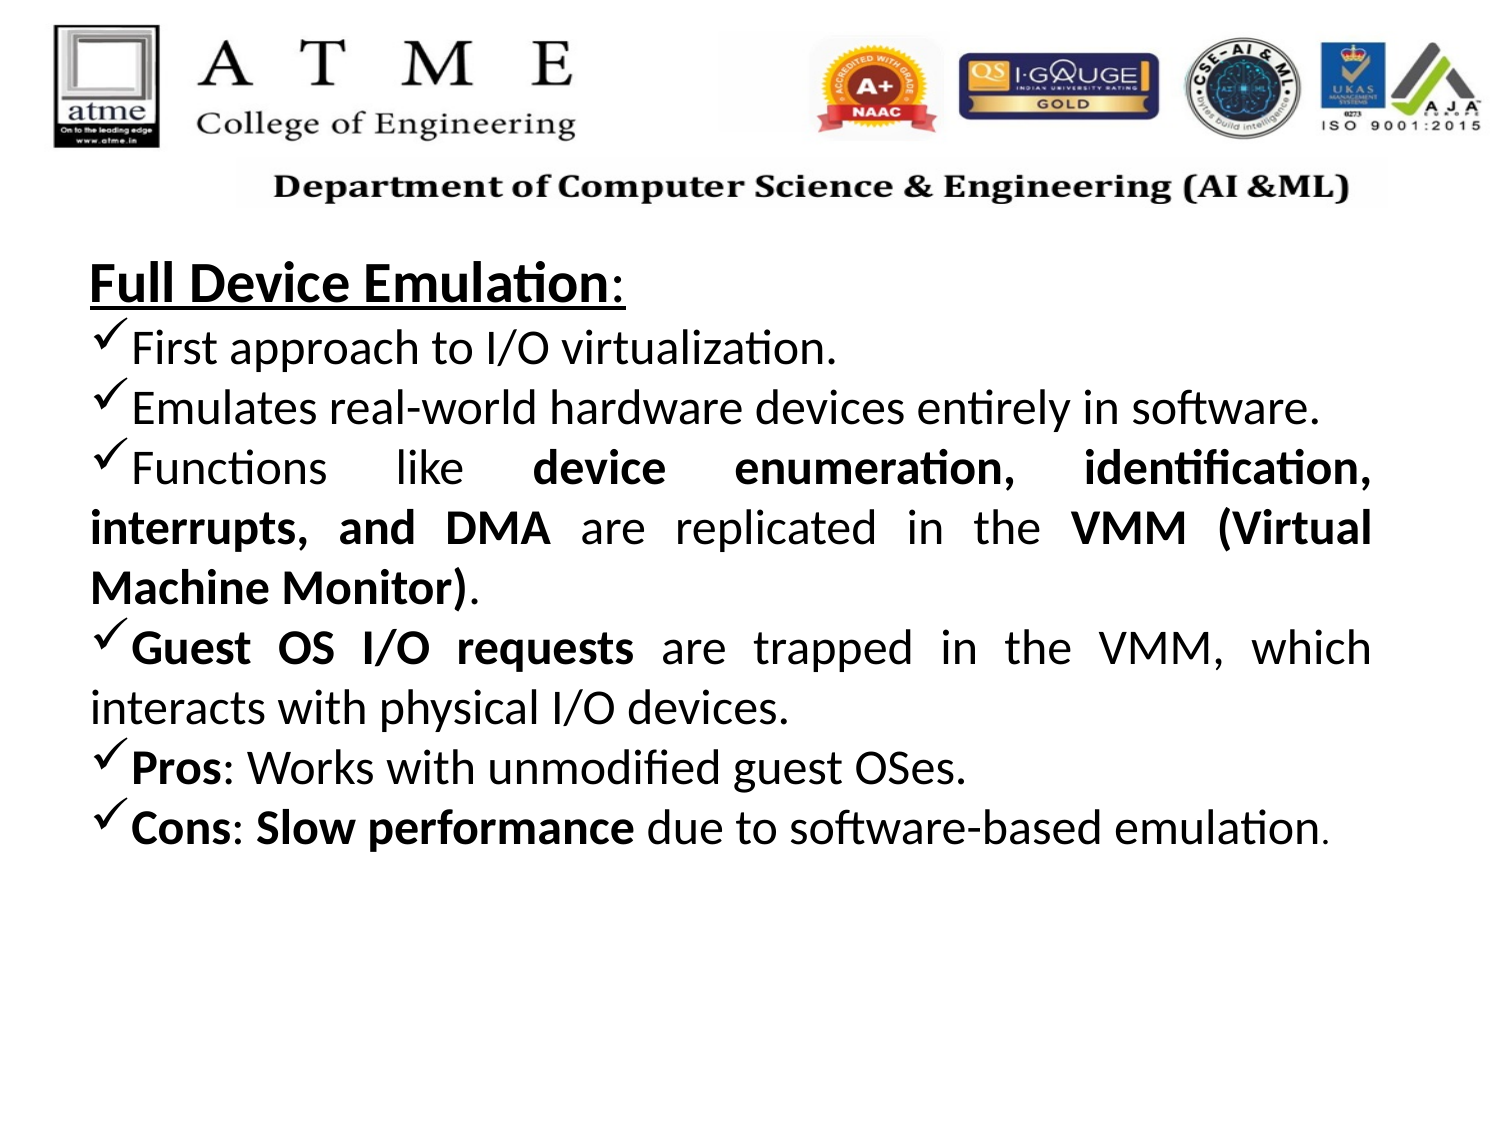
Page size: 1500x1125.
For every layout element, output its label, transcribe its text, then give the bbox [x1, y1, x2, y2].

picture [24, 0, 1500, 226]
text_box Full Device Emulation: First approach to I/O virtualization. Emulates real-world hardware devices entirely in software. Functions like device enumeration, identification, interrupts, and DMA are replicated in the VMM (Virtual Machine Monitor). Guest OS I/O requests are trapped in the VMM, which interacts with physical I/O devices. Pros: Works with unmodified guest OSes. Cons: Slow performance due to software-based emulation. [75, 236, 1388, 862]
